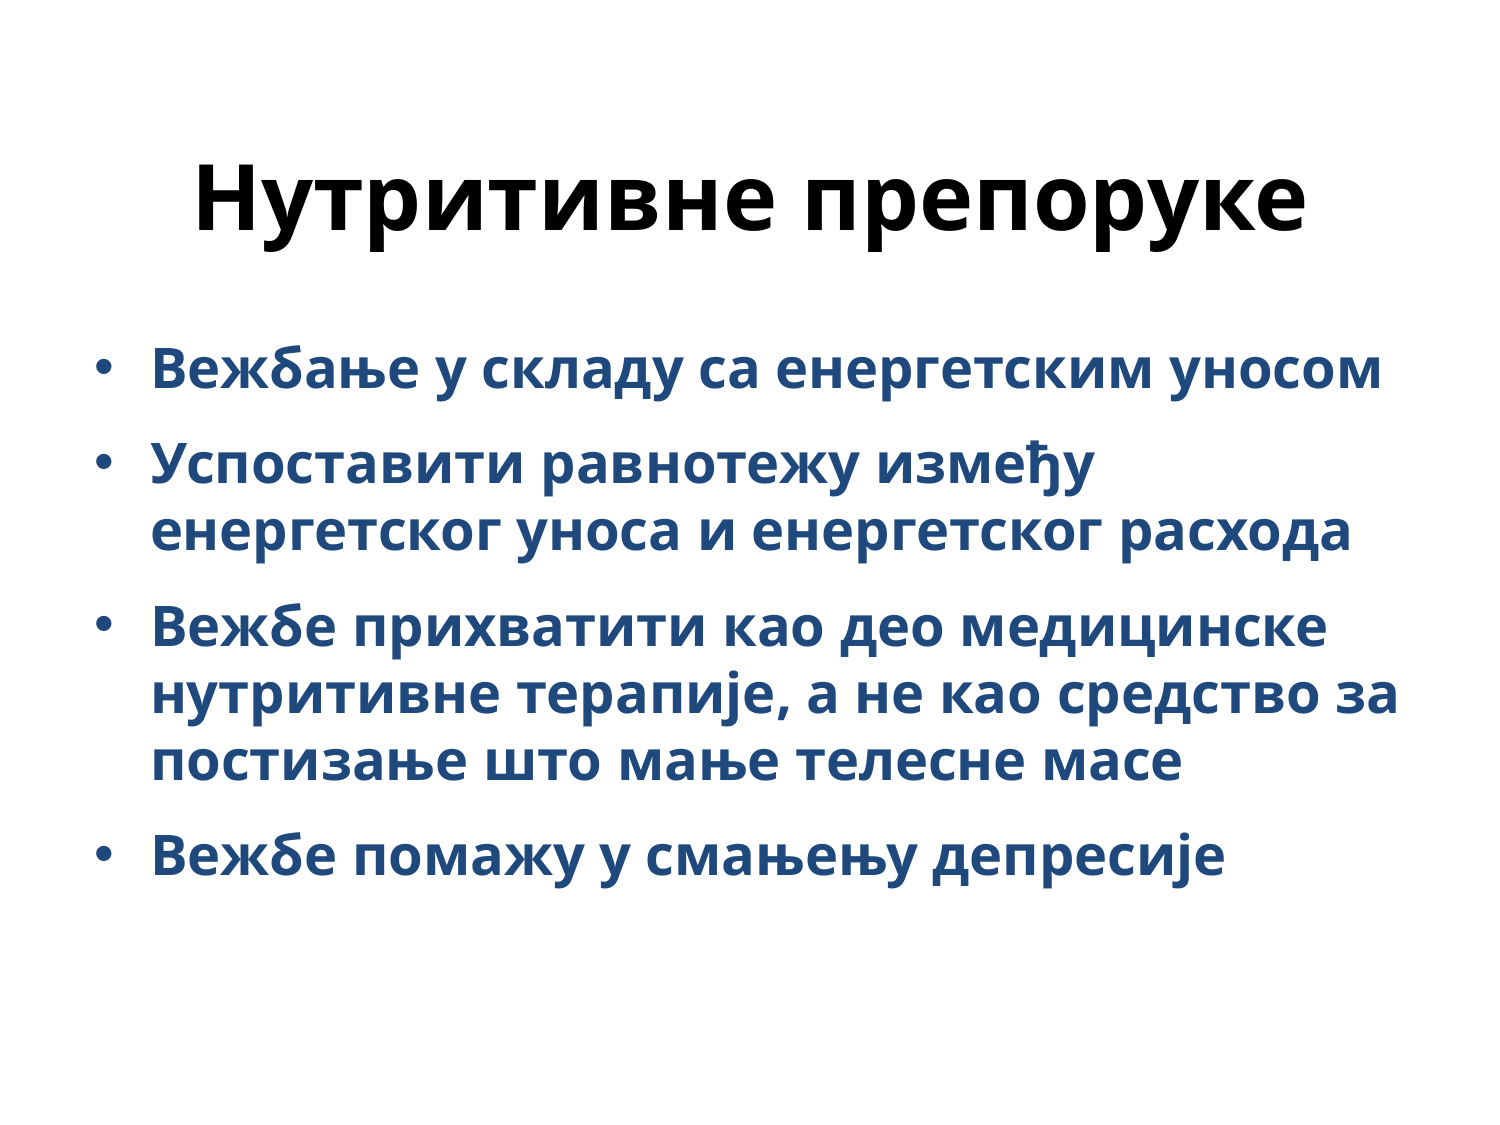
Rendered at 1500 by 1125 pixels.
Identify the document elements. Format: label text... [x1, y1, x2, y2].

title Нутритивне препоруке [90, 99, 1410, 288]
list Вежбање у складу са енергетским уносом Успоставити равнотежу између енергетског уноса и енергетског расхода Вежбе прихватити као део медицинске нутритивне терапије, а не као средство за постизање што мање телесне масе Вежбе помажу у смањењу депресије [79, 324, 1432, 1000]
